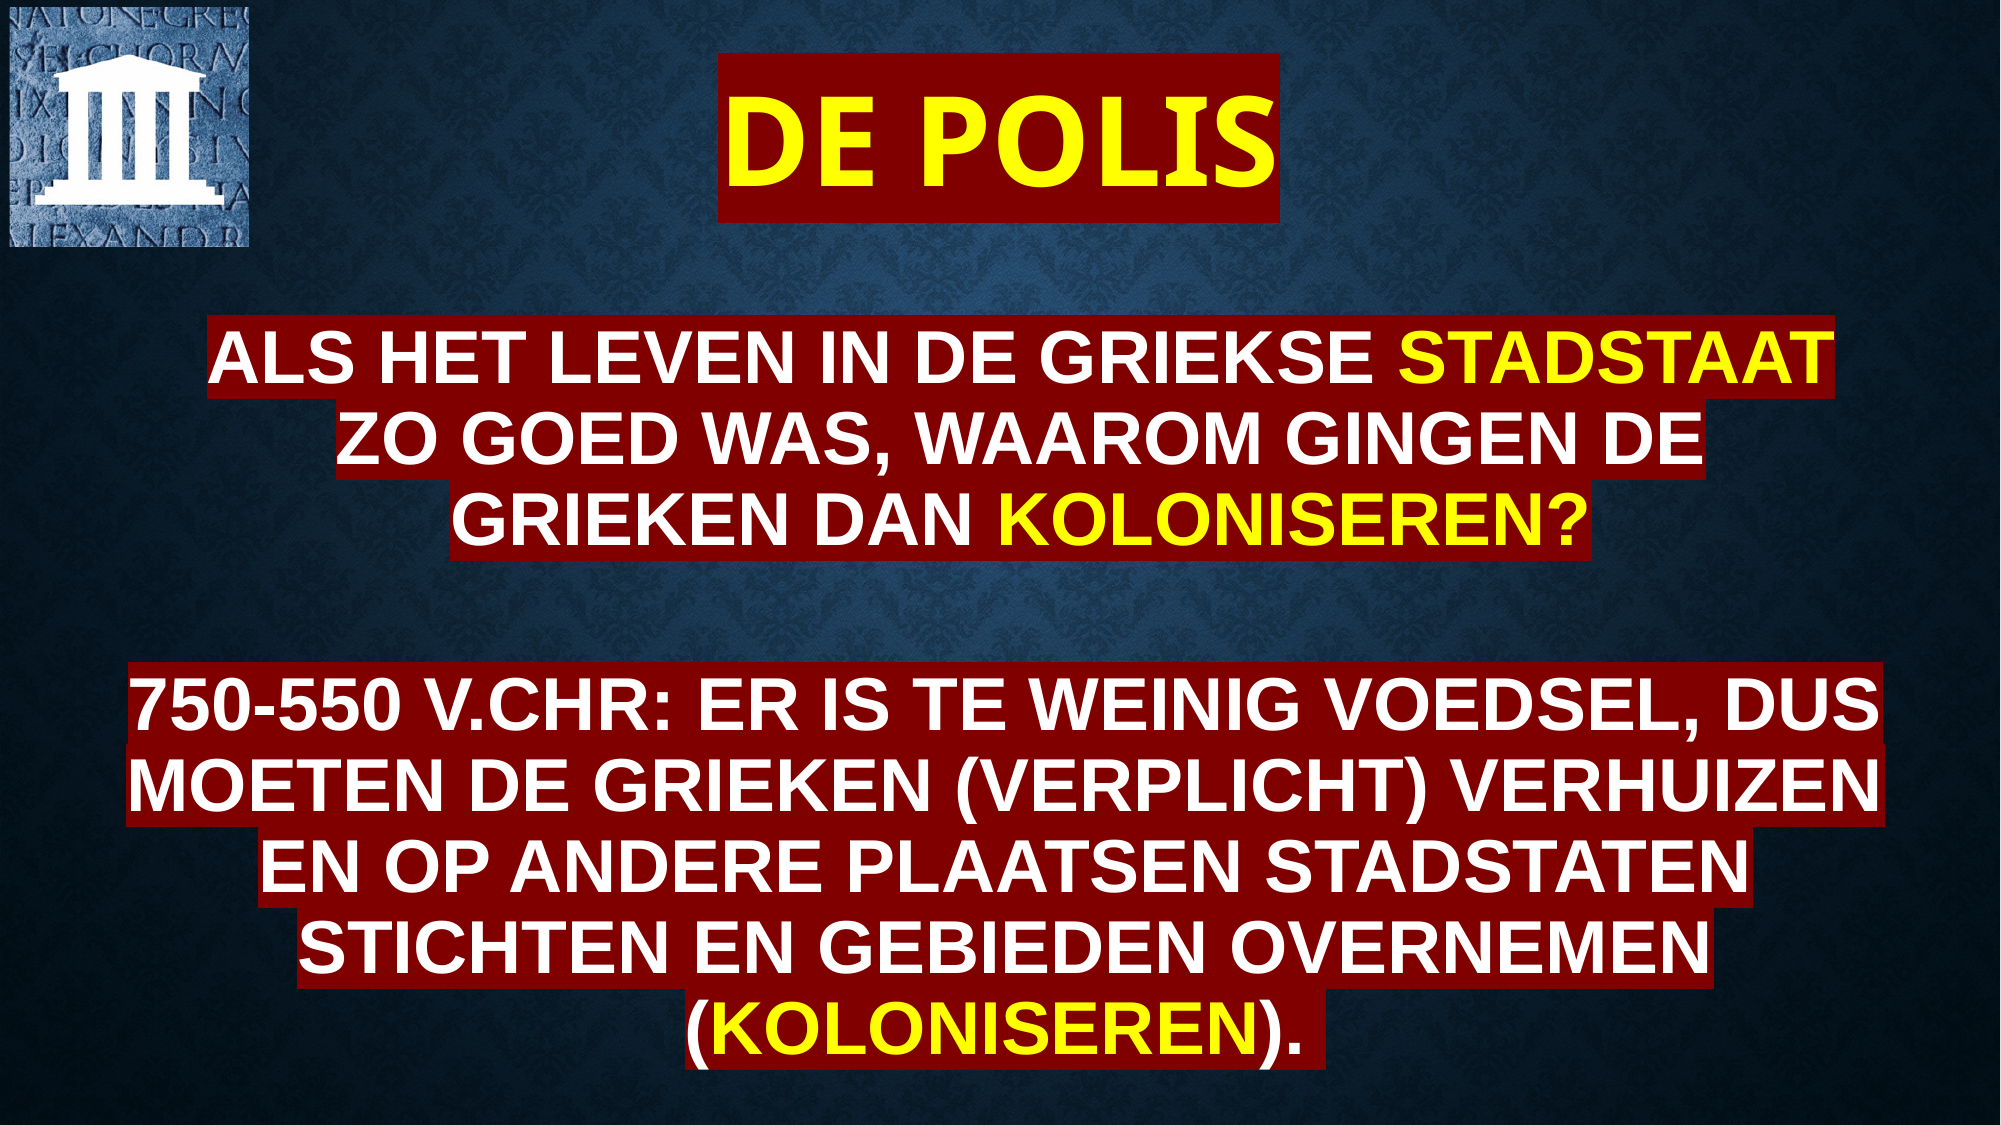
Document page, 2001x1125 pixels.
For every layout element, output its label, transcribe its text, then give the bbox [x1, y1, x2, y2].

title De polis [256, 36, 1849, 206]
text_box Als het leven in de Griekse stadstaat zo goed was, waarom gingen de Grieken dan koloniseren? [171, 206, 1871, 634]
picture [9, 7, 250, 247]
text_box 750-550 v.Chr: Er is te weinig voedsel, dus moeten de grieken (verplicht) verhuizen en op andere plaatsen stadstaten stichten en gebieden overnemen (koloniseren). [64, 634, 1947, 1103]
